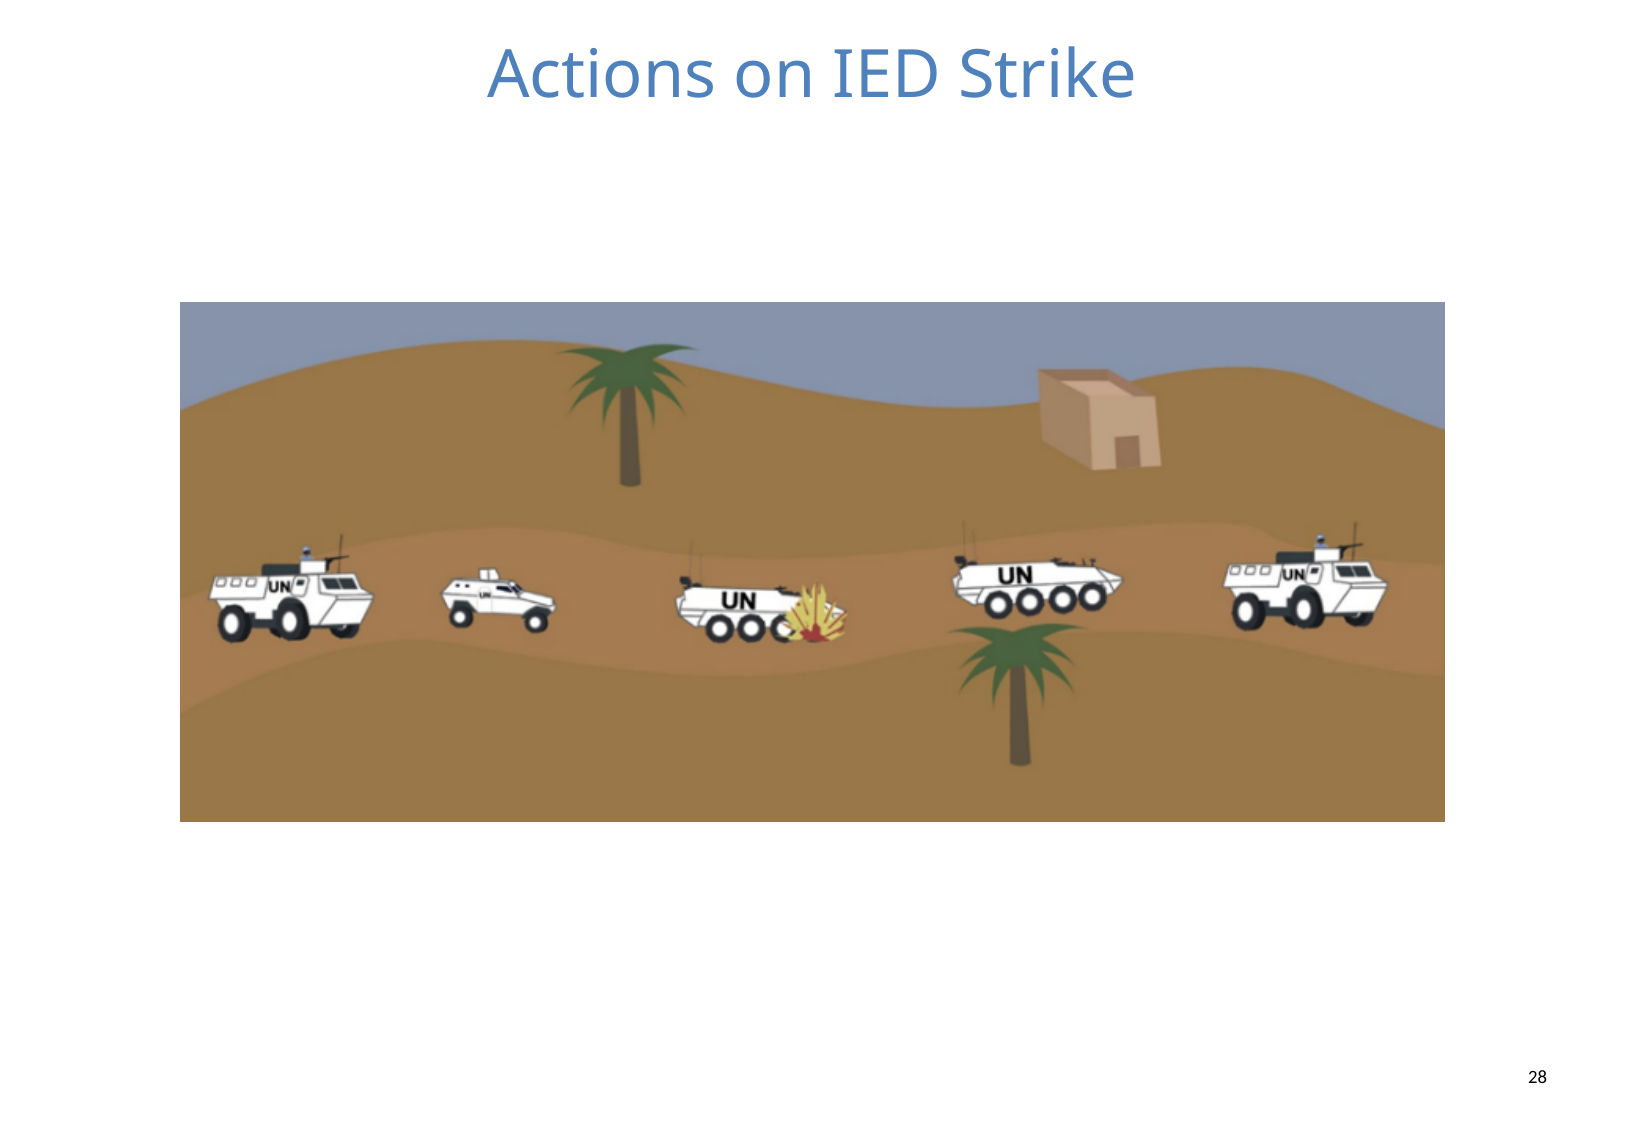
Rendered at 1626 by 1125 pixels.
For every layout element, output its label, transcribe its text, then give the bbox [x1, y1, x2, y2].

text_box Actions on IED Strike [111, 7, 1514, 135]
picture [180, 302, 1445, 823]
